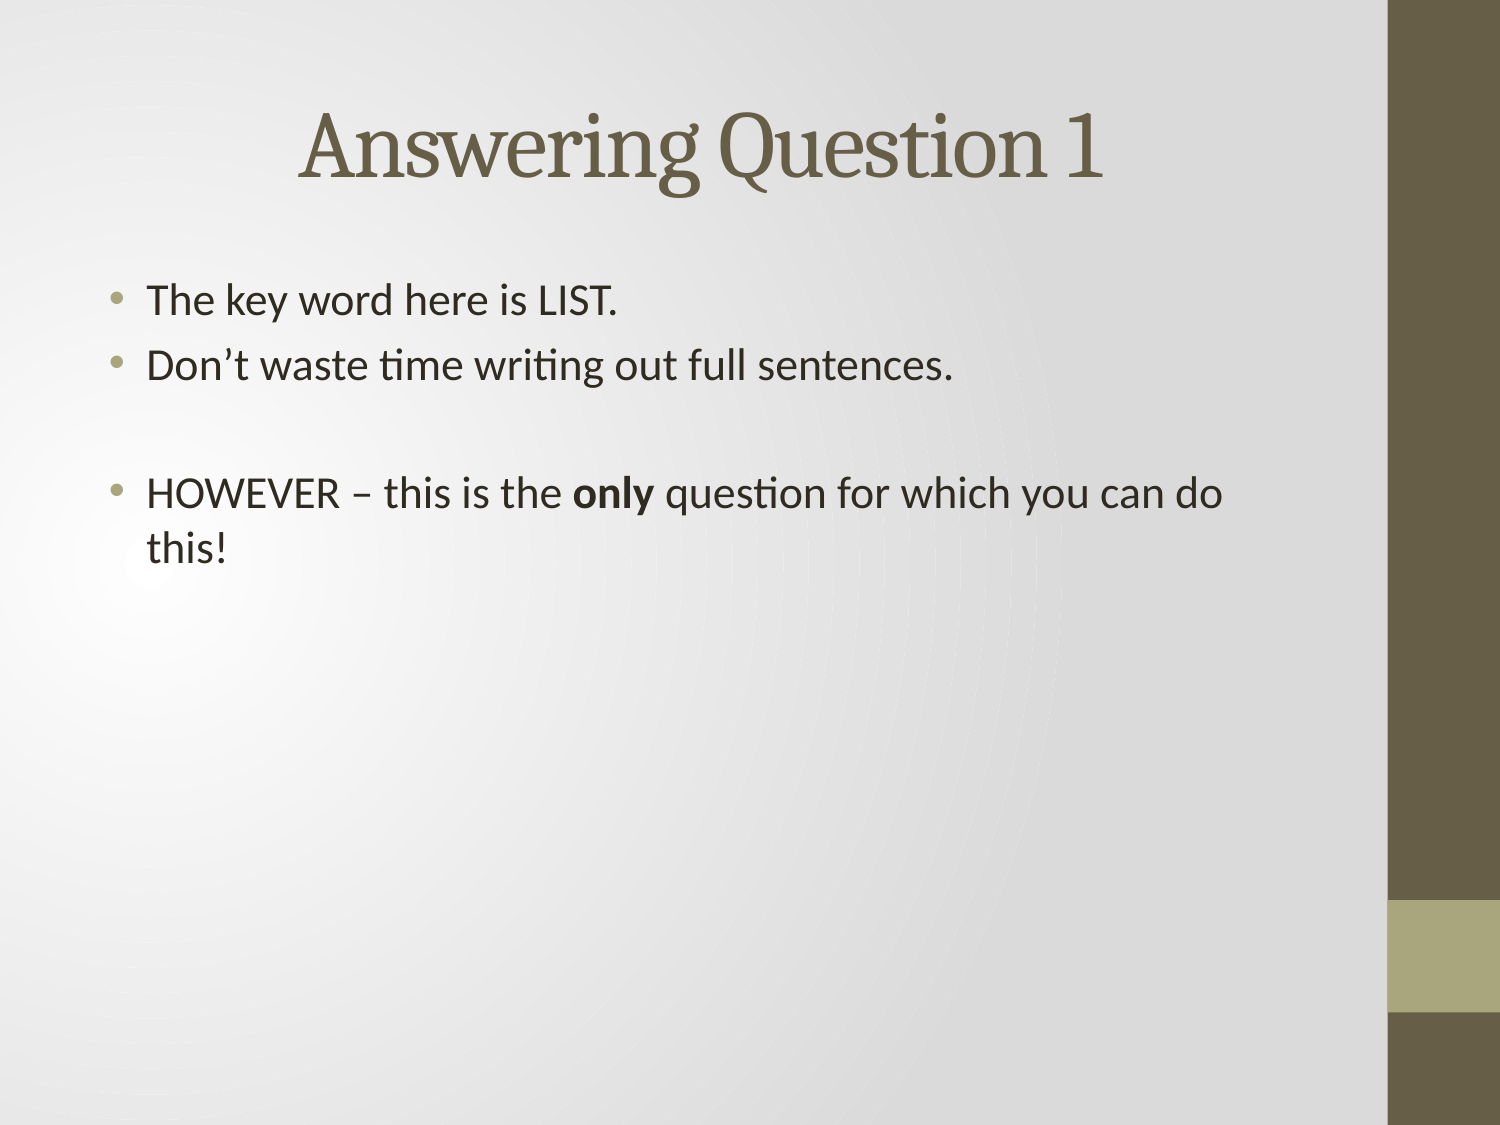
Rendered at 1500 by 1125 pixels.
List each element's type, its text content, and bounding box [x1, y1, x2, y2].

list The key word here is LIST. Don’t waste time writing out full sentences. HOWEVER – this is the only question for which you can do this! [75, 262, 1325, 1050]
title Answering Question 1 [75, 45, 1325, 233]
